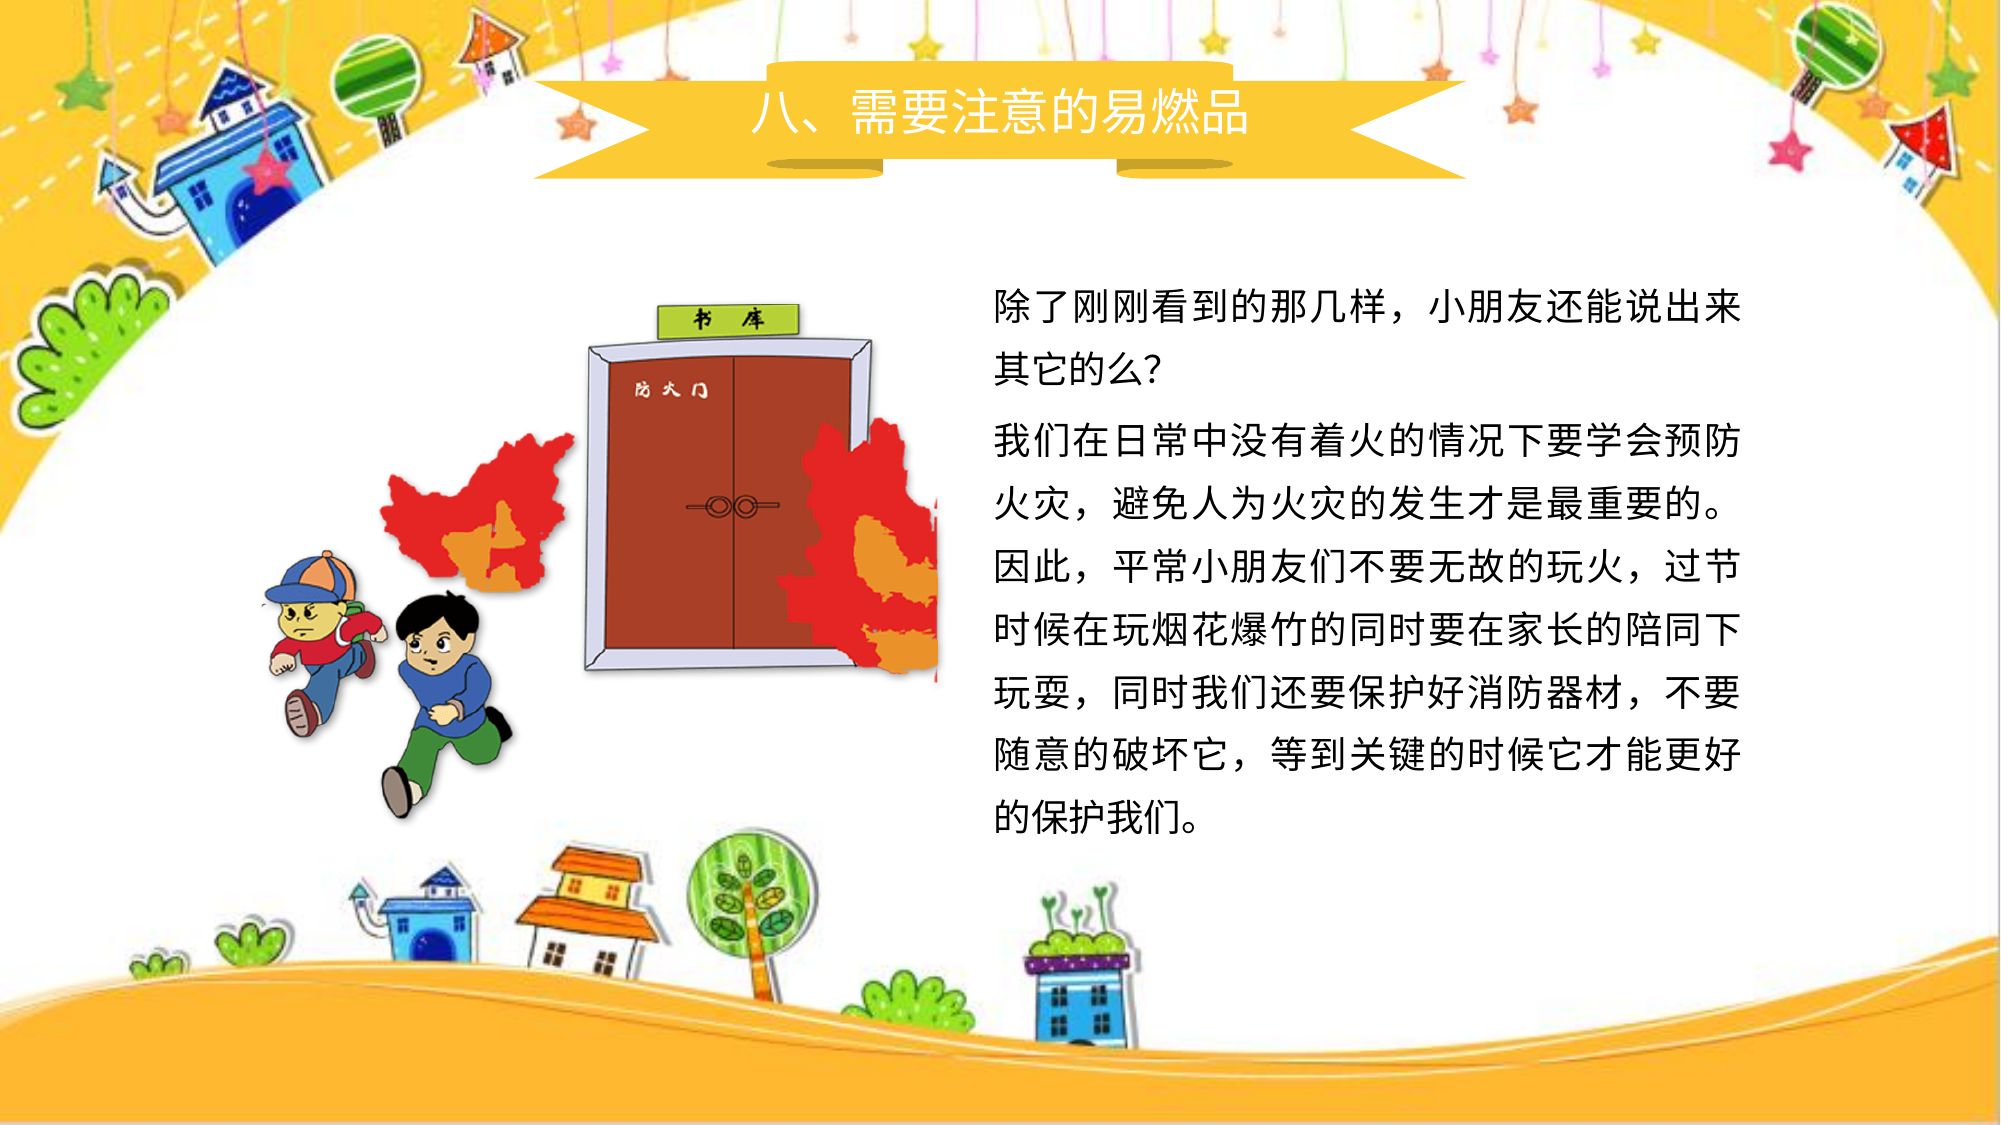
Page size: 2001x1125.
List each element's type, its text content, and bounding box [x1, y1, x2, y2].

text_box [853, 91, 895, 110]
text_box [1166, 89, 1197, 120]
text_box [1205, 113, 1221, 133]
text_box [1003, 89, 1045, 102]
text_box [1104, 91, 1144, 133]
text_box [853, 113, 895, 133]
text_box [966, 89, 998, 132]
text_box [768, 159, 1232, 179]
text_box 除了刚刚看到的那几样，小朋友还能说出来其它的么？ 我们在日常中没有着火的情况下要学会预防火灾，避免人为火灾的发生才是最重要的。因此，平常小朋友们不要无故的玩火，过节时候在玩烟花爆竹的同时要在家长的陪同下玩耍，同时我们还要保护好消防器材，不要随意的破坏它，等到关键的时候它才能更好的保护我们。 [967, 252, 1769, 853]
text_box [1223, 61, 1467, 179]
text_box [533, 61, 777, 179]
picture [0, 0, 2001, 1125]
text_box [780, 92, 797, 132]
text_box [903, 91, 947, 133]
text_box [1014, 123, 1035, 133]
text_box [1074, 89, 1096, 133]
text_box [1212, 91, 1238, 106]
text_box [1153, 89, 1167, 132]
